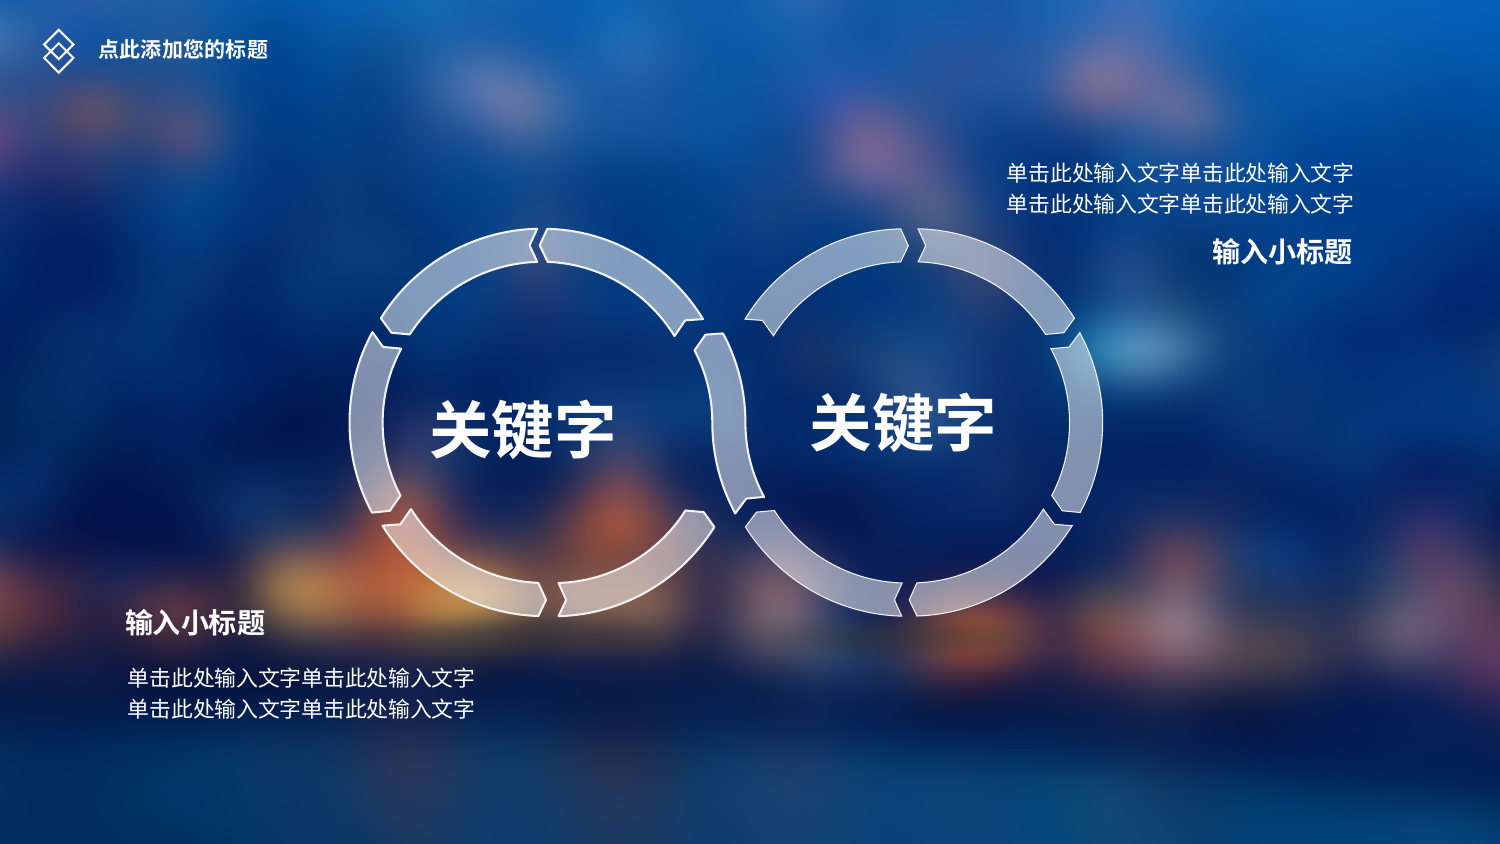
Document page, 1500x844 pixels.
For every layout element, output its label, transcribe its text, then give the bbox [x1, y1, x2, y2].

text_box 输入小标题 [980, 221, 1353, 275]
text_box [744, 509, 903, 606]
text_box [917, 228, 1076, 335]
text_box 点此添加您的标题 [83, 28, 347, 69]
text_box [694, 333, 765, 514]
text_box [382, 509, 547, 606]
text_box 输入小标题 [125, 592, 498, 646]
text_box [1050, 331, 1104, 514]
picture [0, 0, 1500, 844]
text_box [349, 332, 402, 513]
text_box 关键字 [740, 376, 1066, 466]
text_box [908, 508, 1074, 606]
text_box 关键字 [360, 383, 686, 474]
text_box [44, 29, 74, 73]
text_box [380, 228, 538, 335]
text_box 单击此处输入文字单击此处输入文字 单击此处输入文字单击此处输入文字 [112, 651, 564, 730]
text_box [539, 228, 703, 337]
text_box [558, 510, 715, 606]
text_box [744, 228, 909, 337]
text_box 单击此处输入文字单击此处输入文字 单击此处输入文字单击此处输入文字 [922, 146, 1370, 225]
